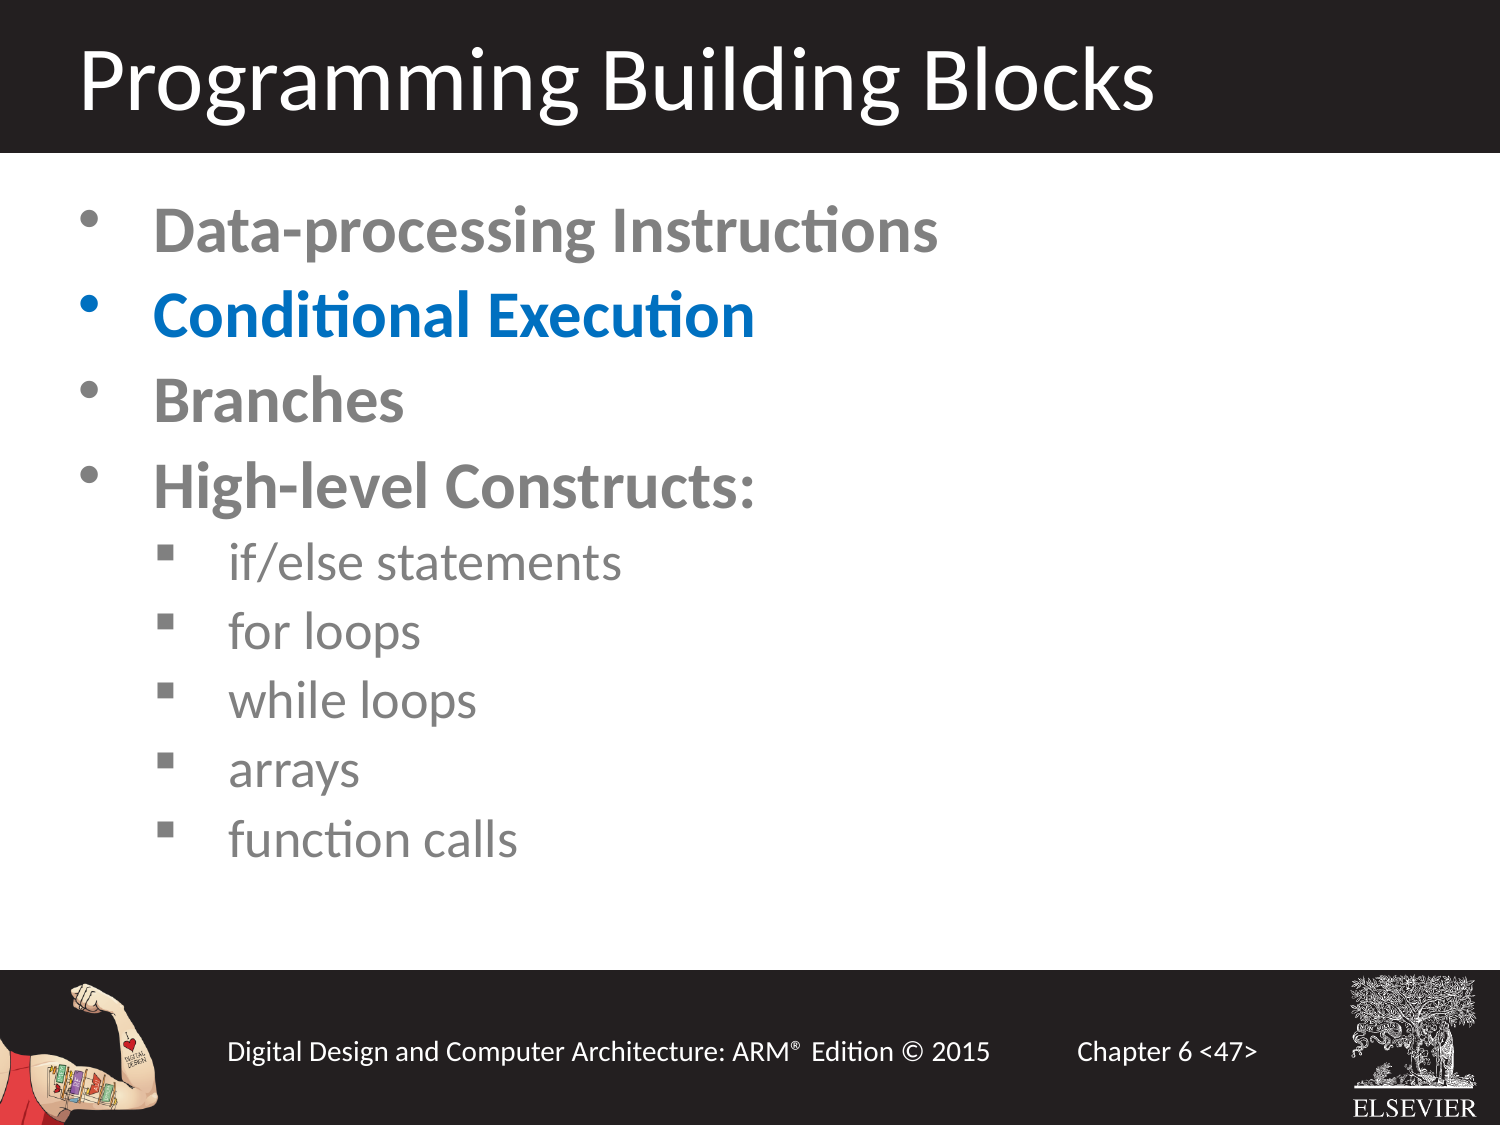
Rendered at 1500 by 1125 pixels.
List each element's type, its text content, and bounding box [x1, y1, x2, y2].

text_box Data-processing Instructions Conditional Execution Branches High-level Constructs: if/else statements for loops while loops arrays function calls [63, 187, 1413, 1000]
text_box Programming Building Blocks [63, 11, 1488, 136]
picture [0, 979, 163, 1125]
picture [1350, 974, 1477, 1117]
